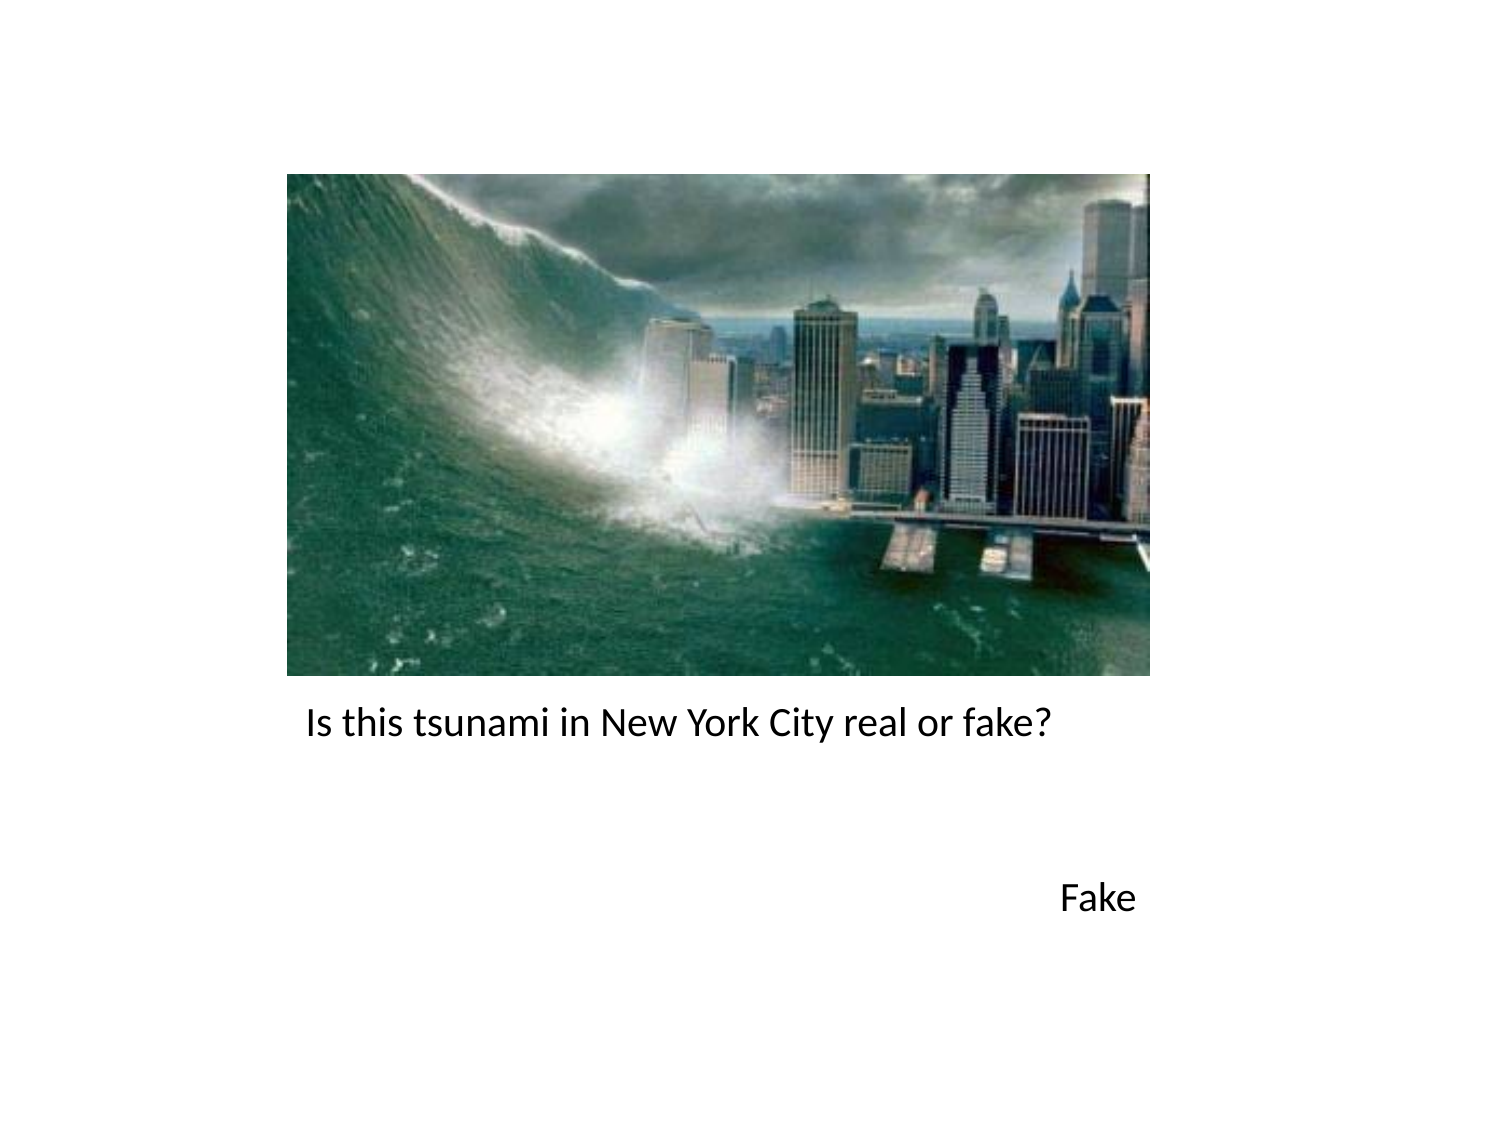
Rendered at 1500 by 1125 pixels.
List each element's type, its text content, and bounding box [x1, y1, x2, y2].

text_box Is this tsunami in New York City real or fake? [290, 687, 1069, 753]
text_box Fake [1045, 862, 1152, 928]
picture [287, 174, 1151, 676]
